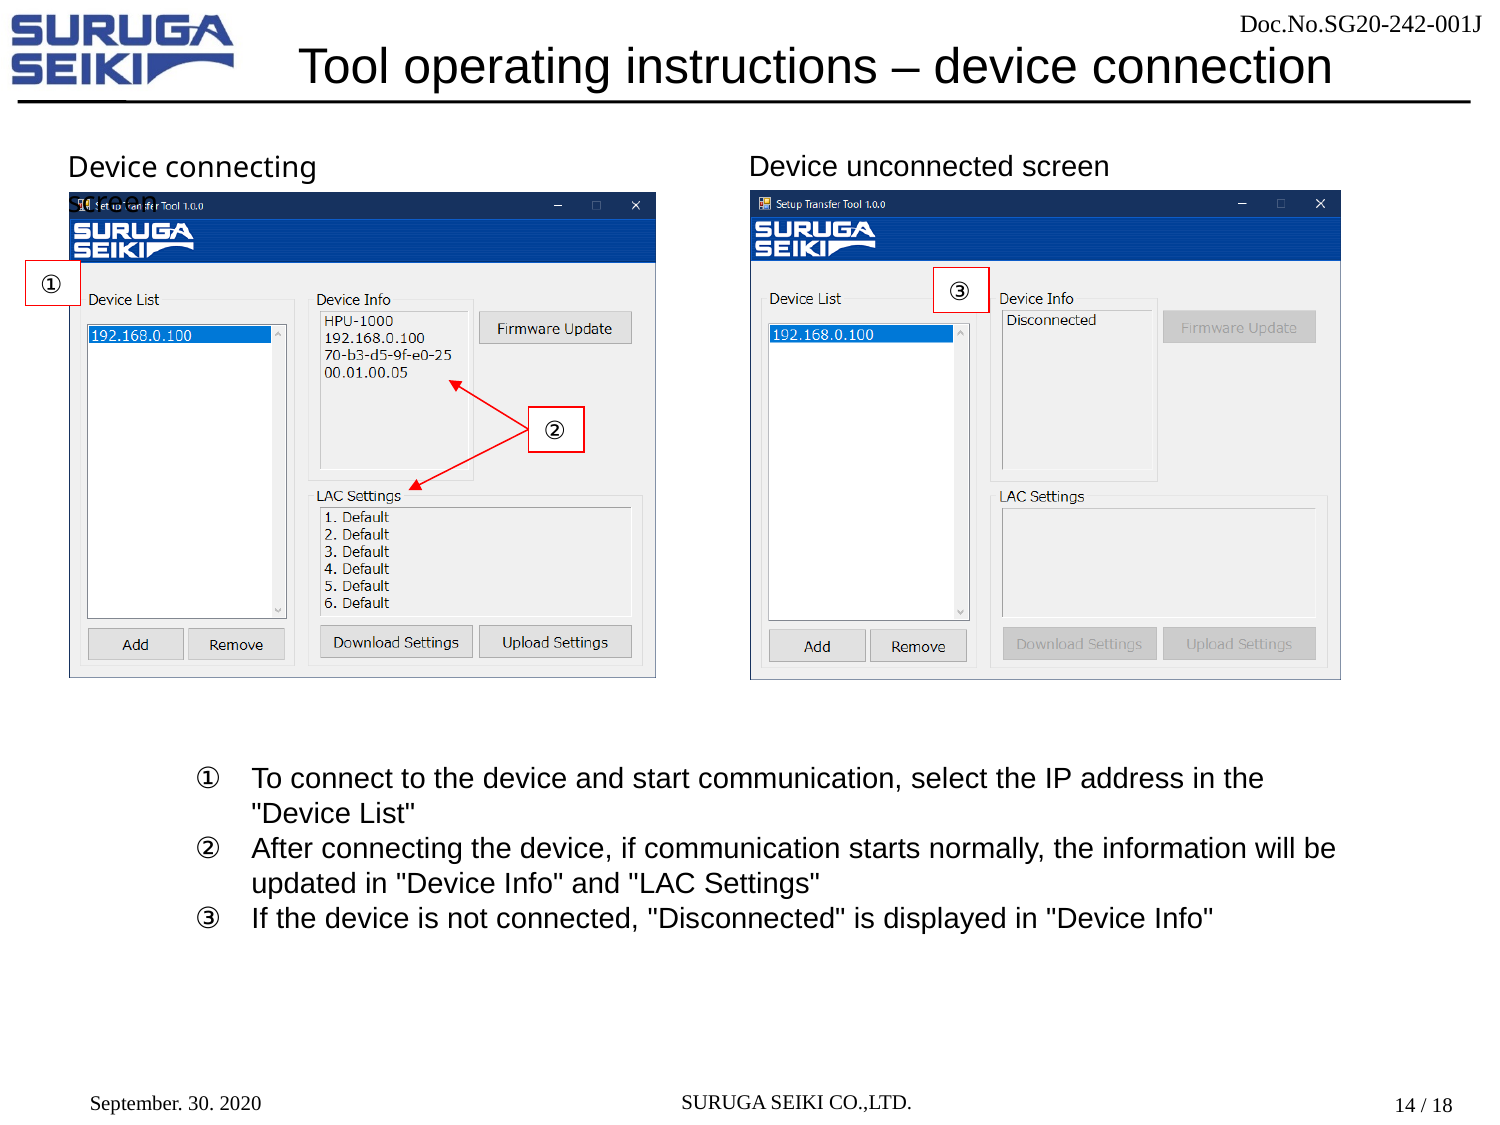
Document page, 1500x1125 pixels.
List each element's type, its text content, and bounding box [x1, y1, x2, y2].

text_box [448, 379, 529, 428]
text_box ① [25, 260, 64, 306]
picture [1, 2, 243, 96]
picture [749, 190, 1341, 680]
text_box Device unconnected screen [733, 140, 1165, 190]
title Tool operating instructions – device connection [106, 31, 1500, 96]
text_box To connect to the device and start communication, select the IP address in the "Device List" After connecting the device, if communication starts normally, the information will be updated in "Device Info" and "LAC Settings" If the device is not connected, "Disconnected" is displayed in "Device Info" [180, 752, 1358, 942]
text_box Device connecting screen [53, 141, 423, 226]
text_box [408, 429, 529, 491]
picture [69, 192, 656, 679]
